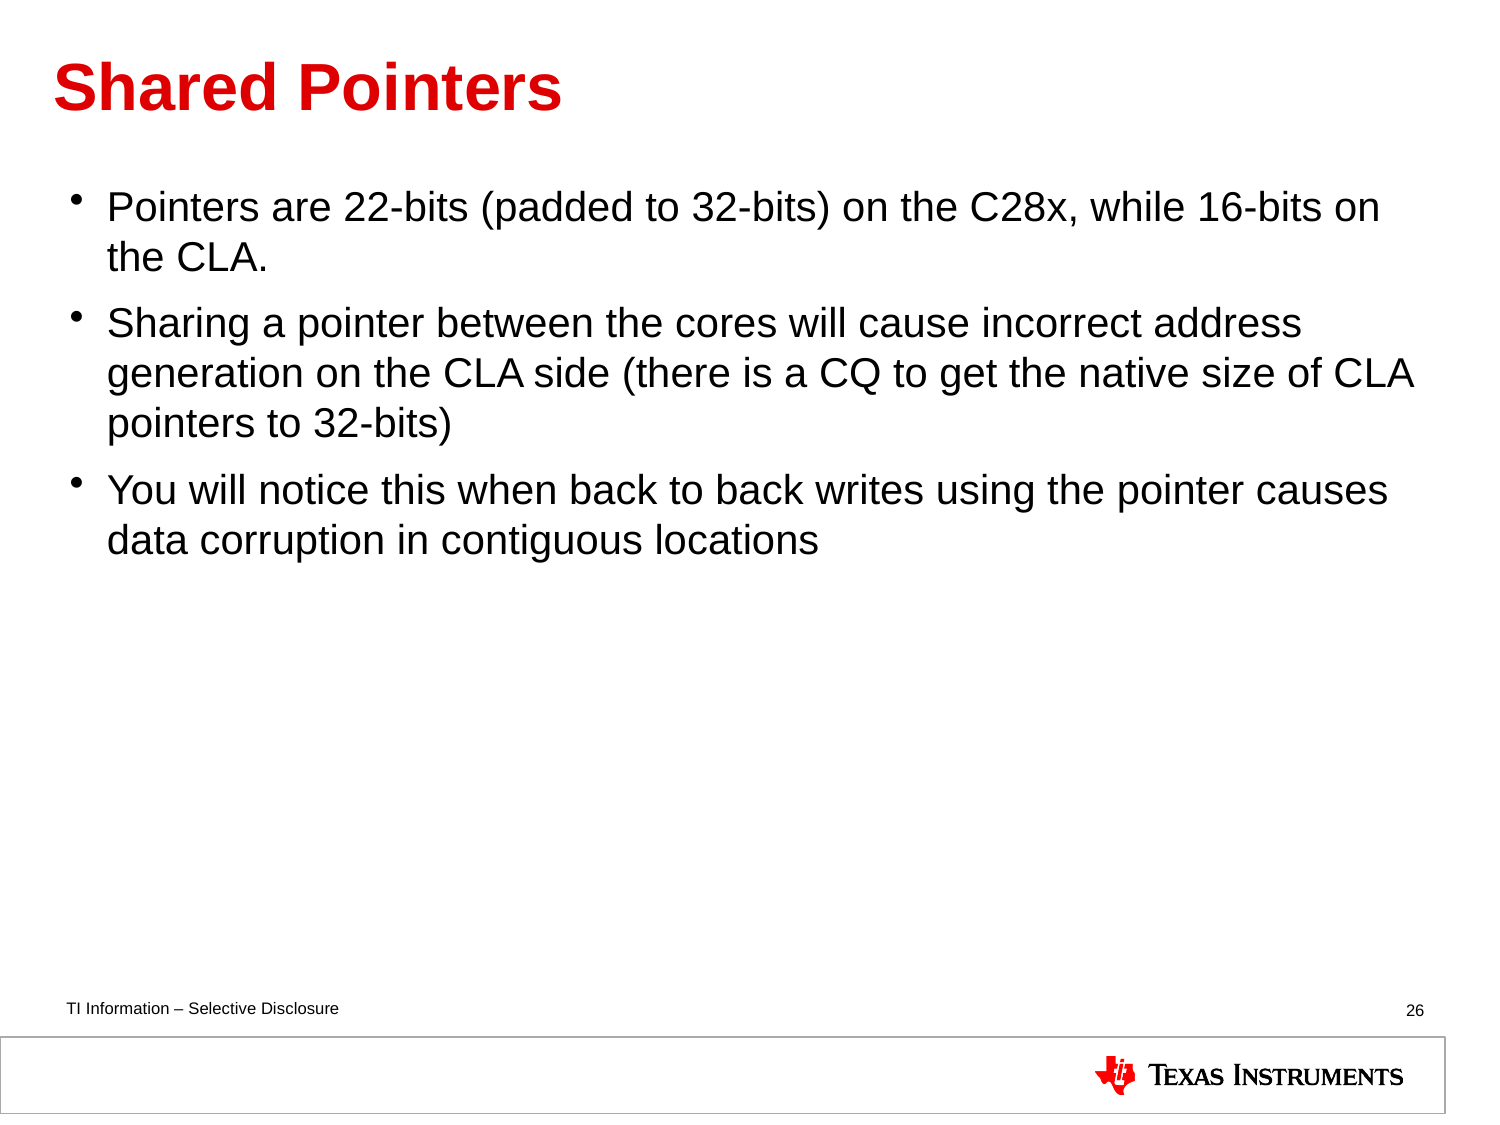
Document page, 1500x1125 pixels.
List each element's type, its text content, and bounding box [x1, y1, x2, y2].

slide_number 26 [1089, 992, 1440, 1027]
title Shared Pointers [37, 23, 1426, 158]
picture [1095, 1056, 1403, 1095]
list Pointers are 22-bits (padded to 32-bits) on the C28x, while 16-bits on the CLA. Sharing a pointer between the cores will cause incorrect address generation on the CLA side (there is a CQ to get the native size of CLA pointers to 32-bits) You will notice this when back to back writes using the pointer causes data corruption in contiguous locations [54, 171, 1444, 699]
